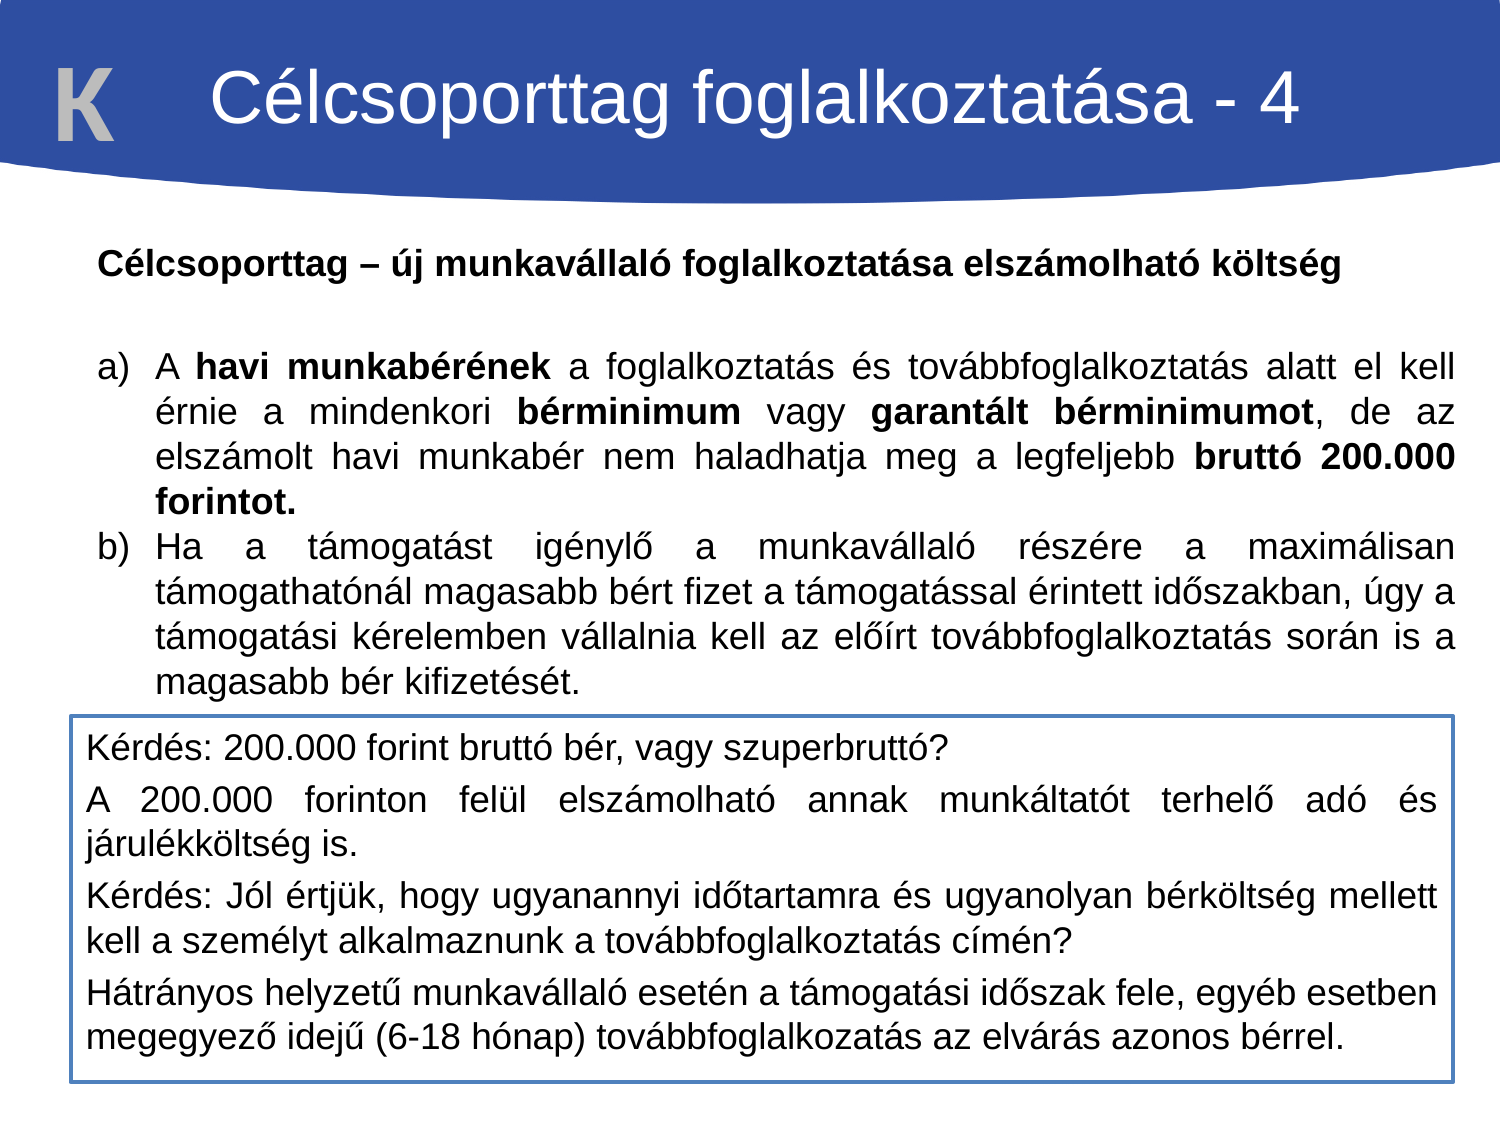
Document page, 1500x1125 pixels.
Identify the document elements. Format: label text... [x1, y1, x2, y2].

subtitle Kérdés: 200.000 forint bruttó bér, vagy szuperbruttó? A 200.000 forinton felül elszámolható annak munkáltatót terhelő adó és járulékköltség is. Kérdés: Jól értjük, hogy ugyanannyi időtartamra és ugyanolyan bérköltség mellett kell a személyt alkalmaznunk a továbbfoglalkoztatás címén? Hátrányos helyzetű munkavállaló esetén a támogatási időszak fele, egyéb esetben megegyező idejű (6-18 hónap) továbbfoglalkozatás az elvárás azonos bérrel. [69, 714, 1455, 1084]
text_box Célcsoporttag foglalkoztatása - 4 [182, 41, 1329, 146]
text_box K [38, 21, 130, 172]
text_box Célcsoporttag – új munkavállaló foglalkoztatása elszámolható költség A havi munkabérének a foglalkoztatás és továbbfoglalkoztatás alatt el kell érnie a mindenkori bérminimum vagy garantált bérminimumot, de az elszámolt havi munkabér nem haladhatja meg a legfeljebb bruttó 200.000 forintot. Ha a támogatást igénylő a munkavállaló részére a maximálisan támogathatónál magasabb bért fizet a támogatással érintett időszakban, úgy a támogatási kérelemben vállalnia kell az előírt továbbfoglalkoztatás során is a magasabb bér kifizetését. [53, 231, 1471, 929]
picture [0, 0, 1500, 1125]
